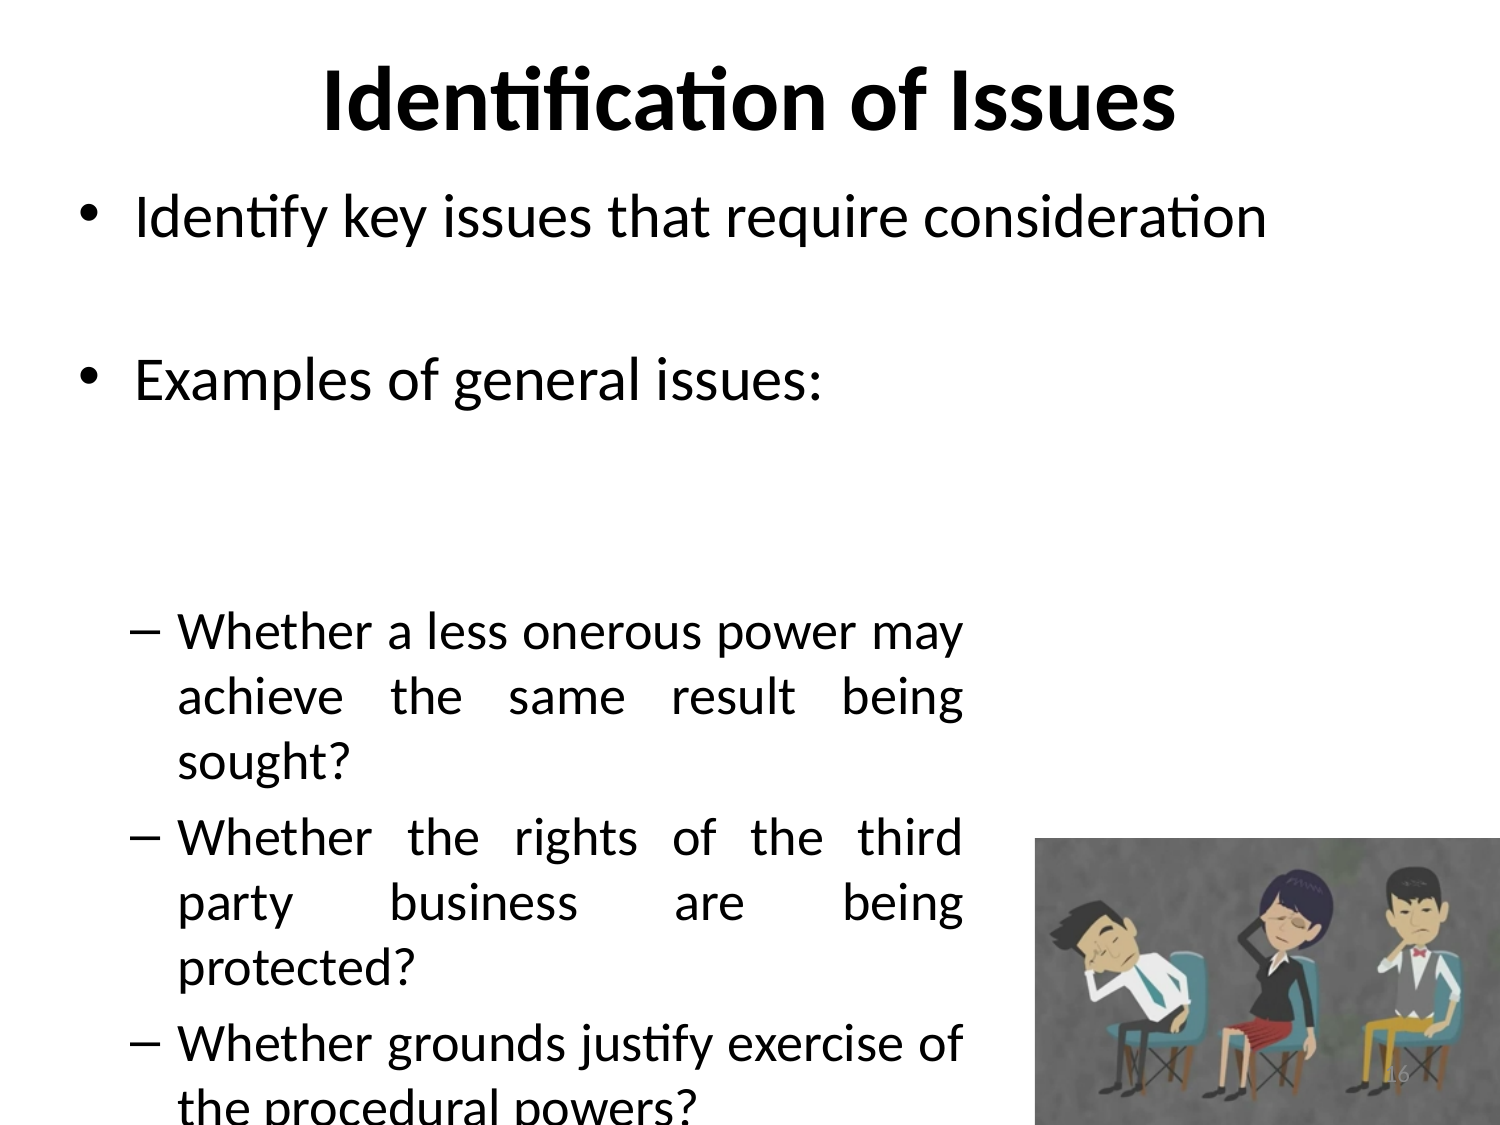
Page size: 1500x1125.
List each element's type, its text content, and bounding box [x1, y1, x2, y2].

text_box Whether a less onerous power may achieve the same result being sought? Whether the rights of the third party business are being protected? Whether grounds justify exercise of the procedural powers? [40, 588, 980, 1125]
text_box Identify key issues that require consideration Examples of general issues: [63, 167, 1400, 1043]
picture [1034, 838, 1500, 1125]
title Identification of Issues [75, 0, 1425, 188]
